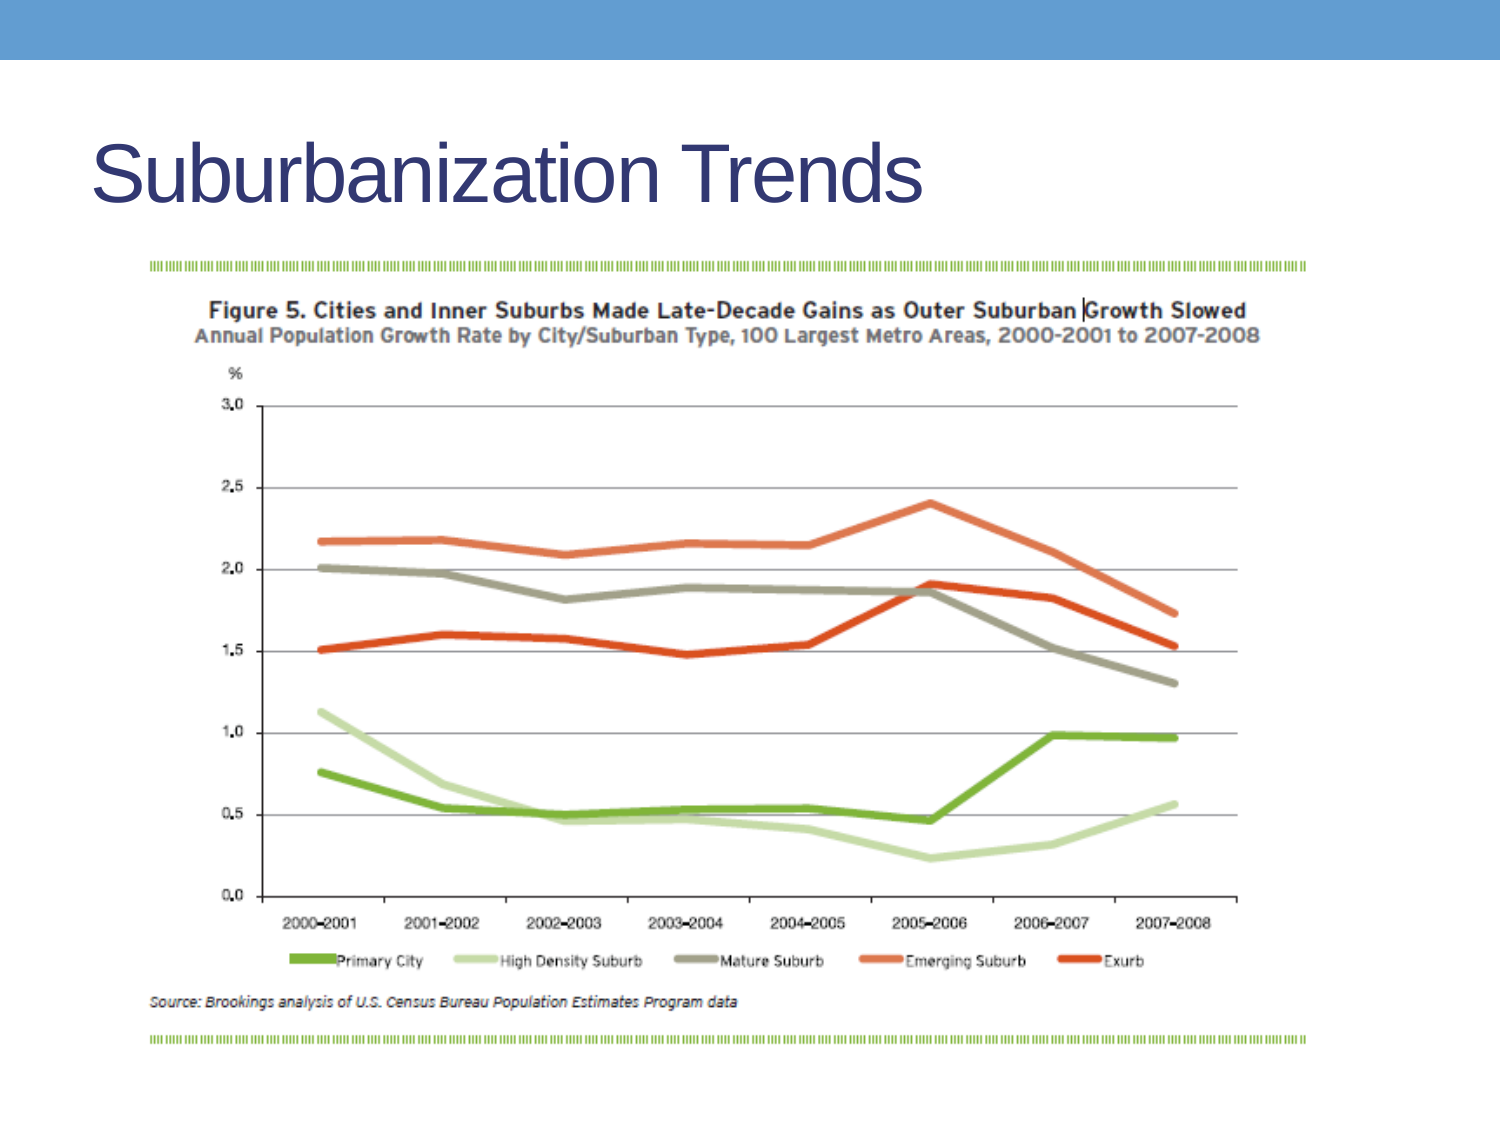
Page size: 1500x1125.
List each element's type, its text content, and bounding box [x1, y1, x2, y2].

title Suburbanization Trends [75, 87, 1425, 250]
picture [128, 237, 1332, 1087]
